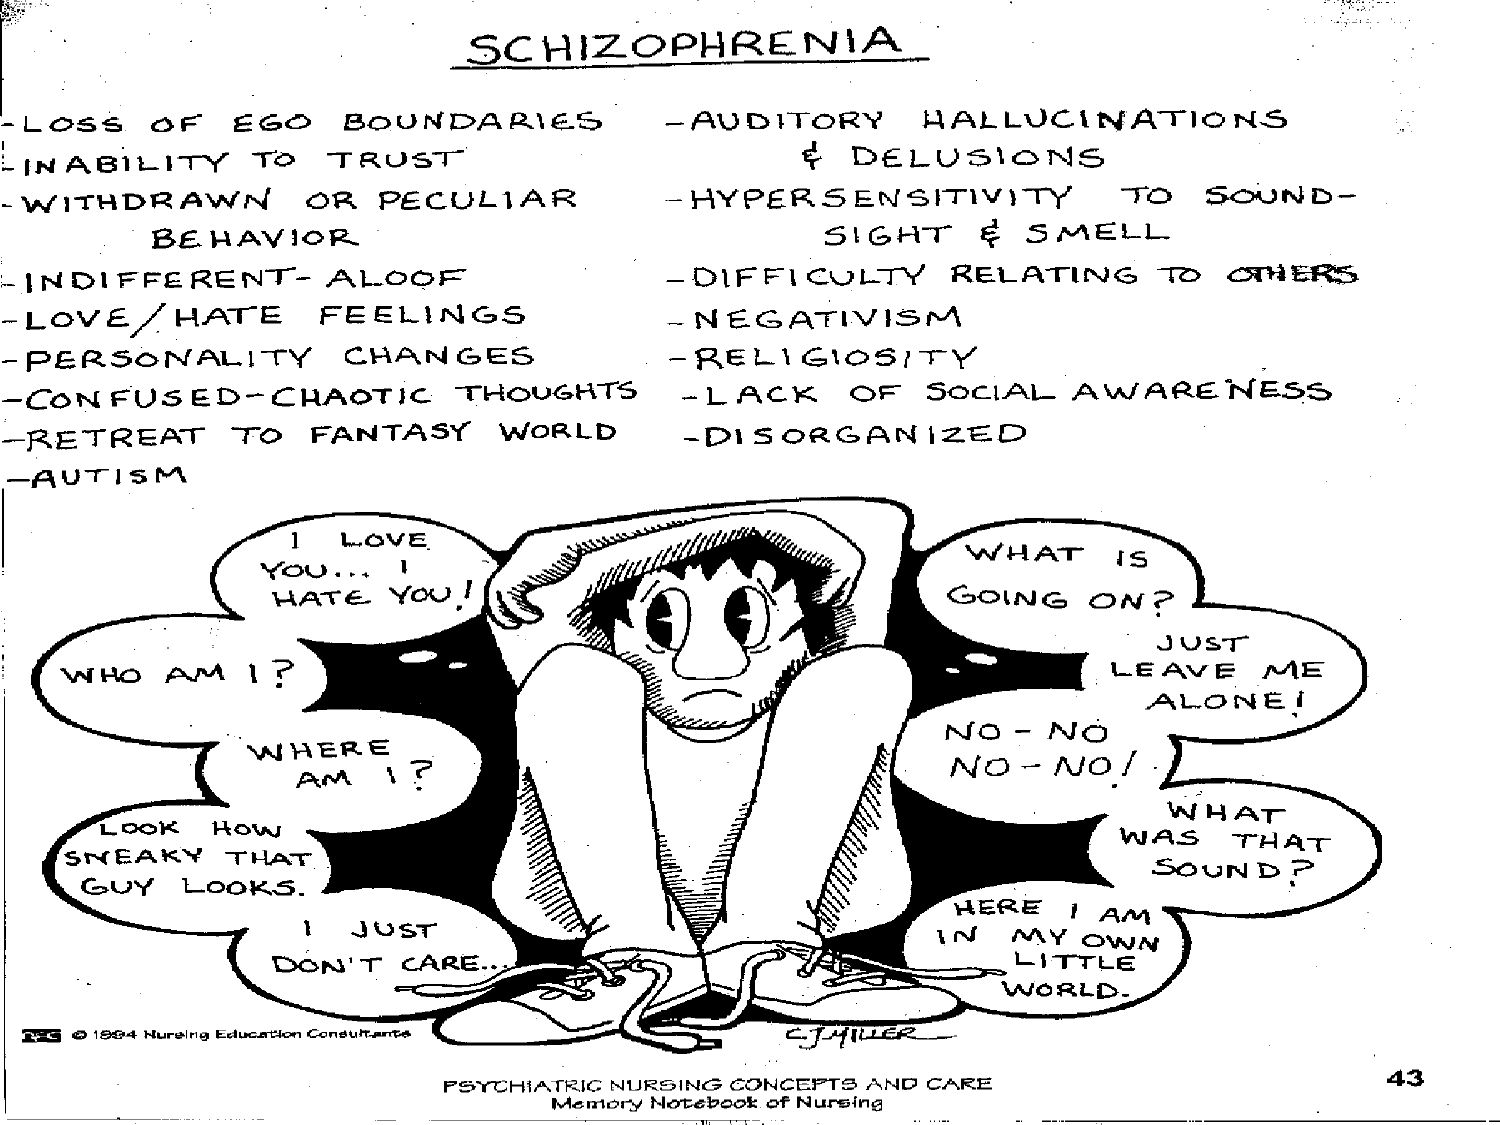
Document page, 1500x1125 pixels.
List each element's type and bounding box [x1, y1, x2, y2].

list [0, 0, 1500, 1125]
